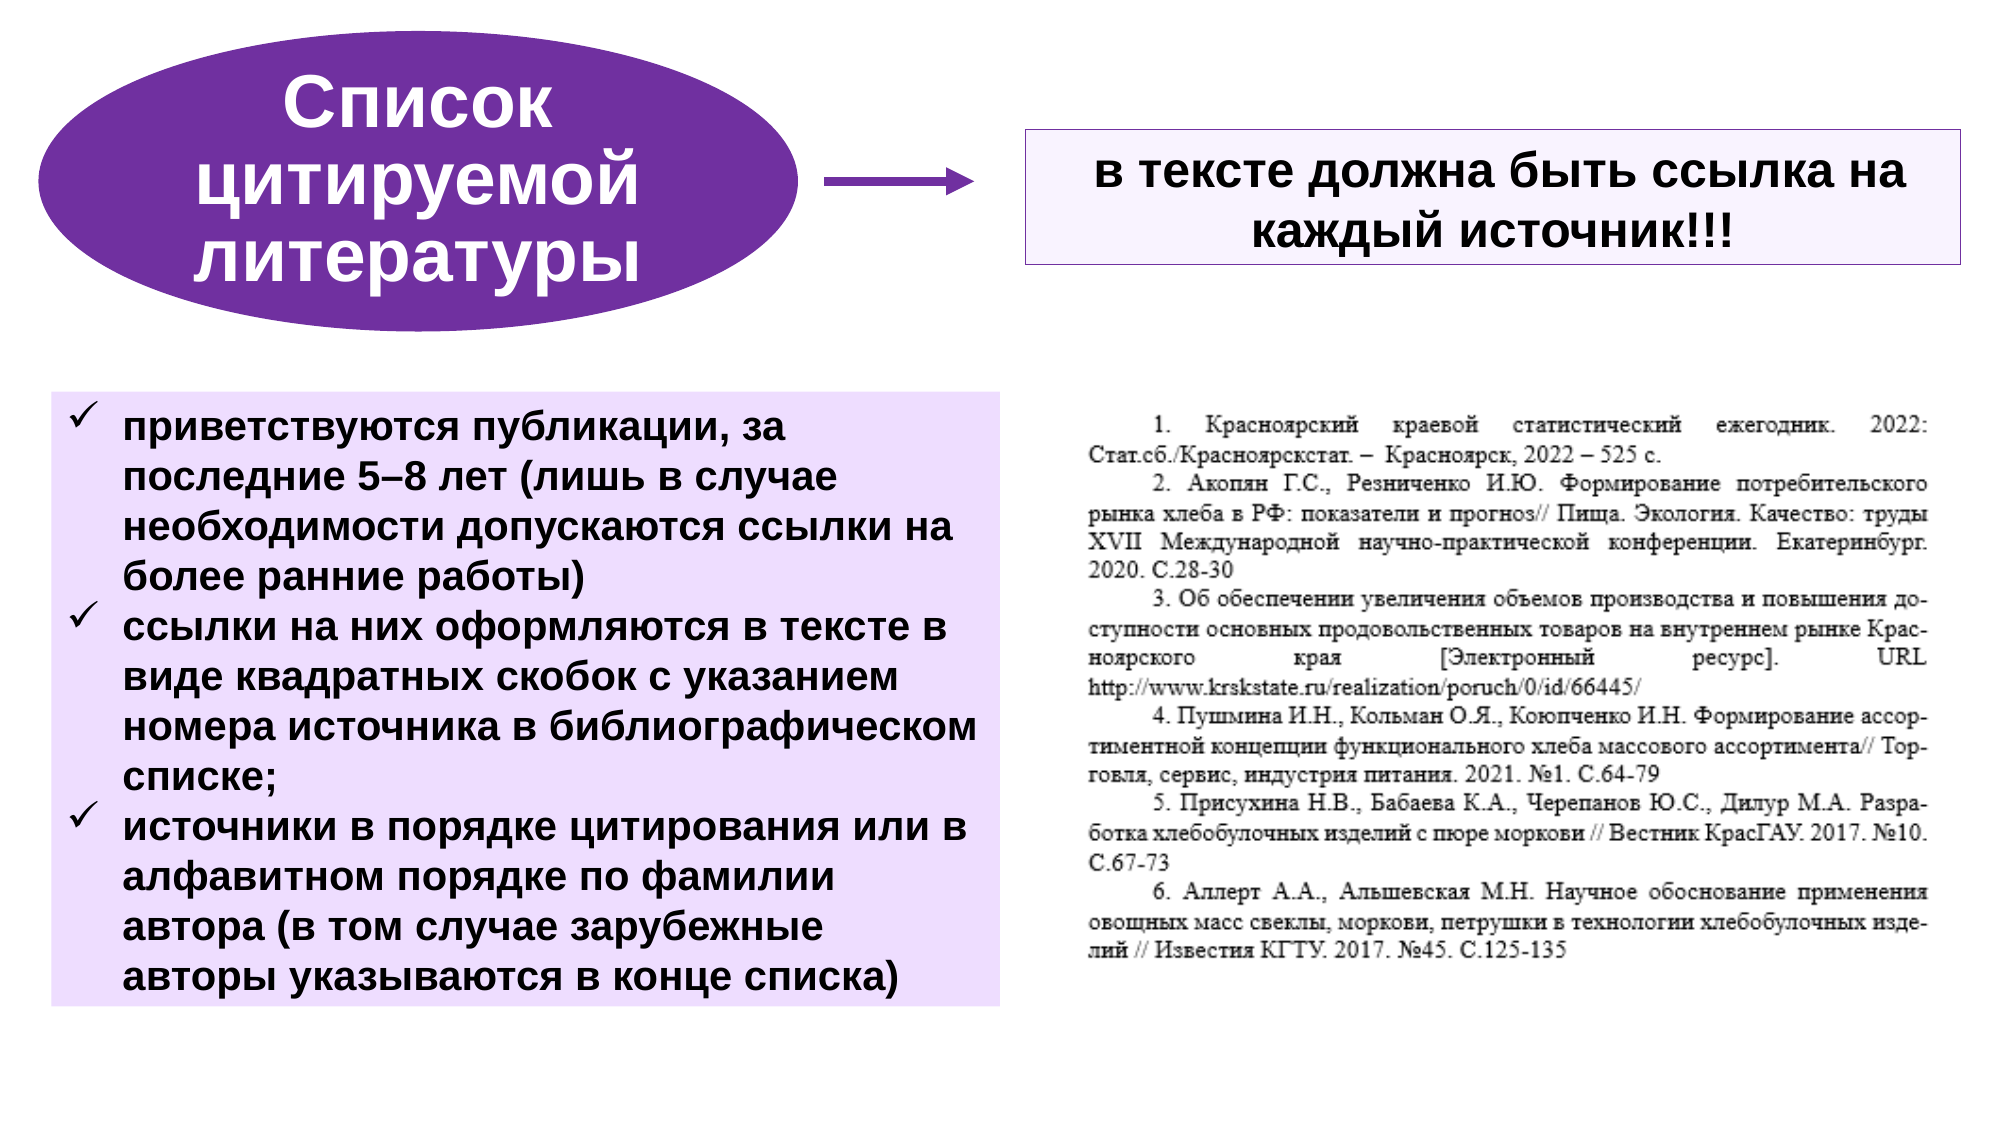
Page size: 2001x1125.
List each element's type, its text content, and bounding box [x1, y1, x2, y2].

picture [1034, 391, 1961, 996]
text_box в тексте должна быть ссылка на каждый источник!!! [1025, 129, 1961, 265]
text_box приветствуются публикации, за последние 5–8 лет (лишь в случае необходимости допускаются ссылки на более ранние работы) ссылки на них оформляются в тексте в виде квадратных скобок с указанием номера источника в библиографическом списке; источники в порядке цитирования или в алфавитном порядке по фамилии автора (в том случае зарубежные авторы указываются в конце списка) [51, 391, 1000, 1007]
text_box Список цитируемой литературы [38, 30, 798, 332]
